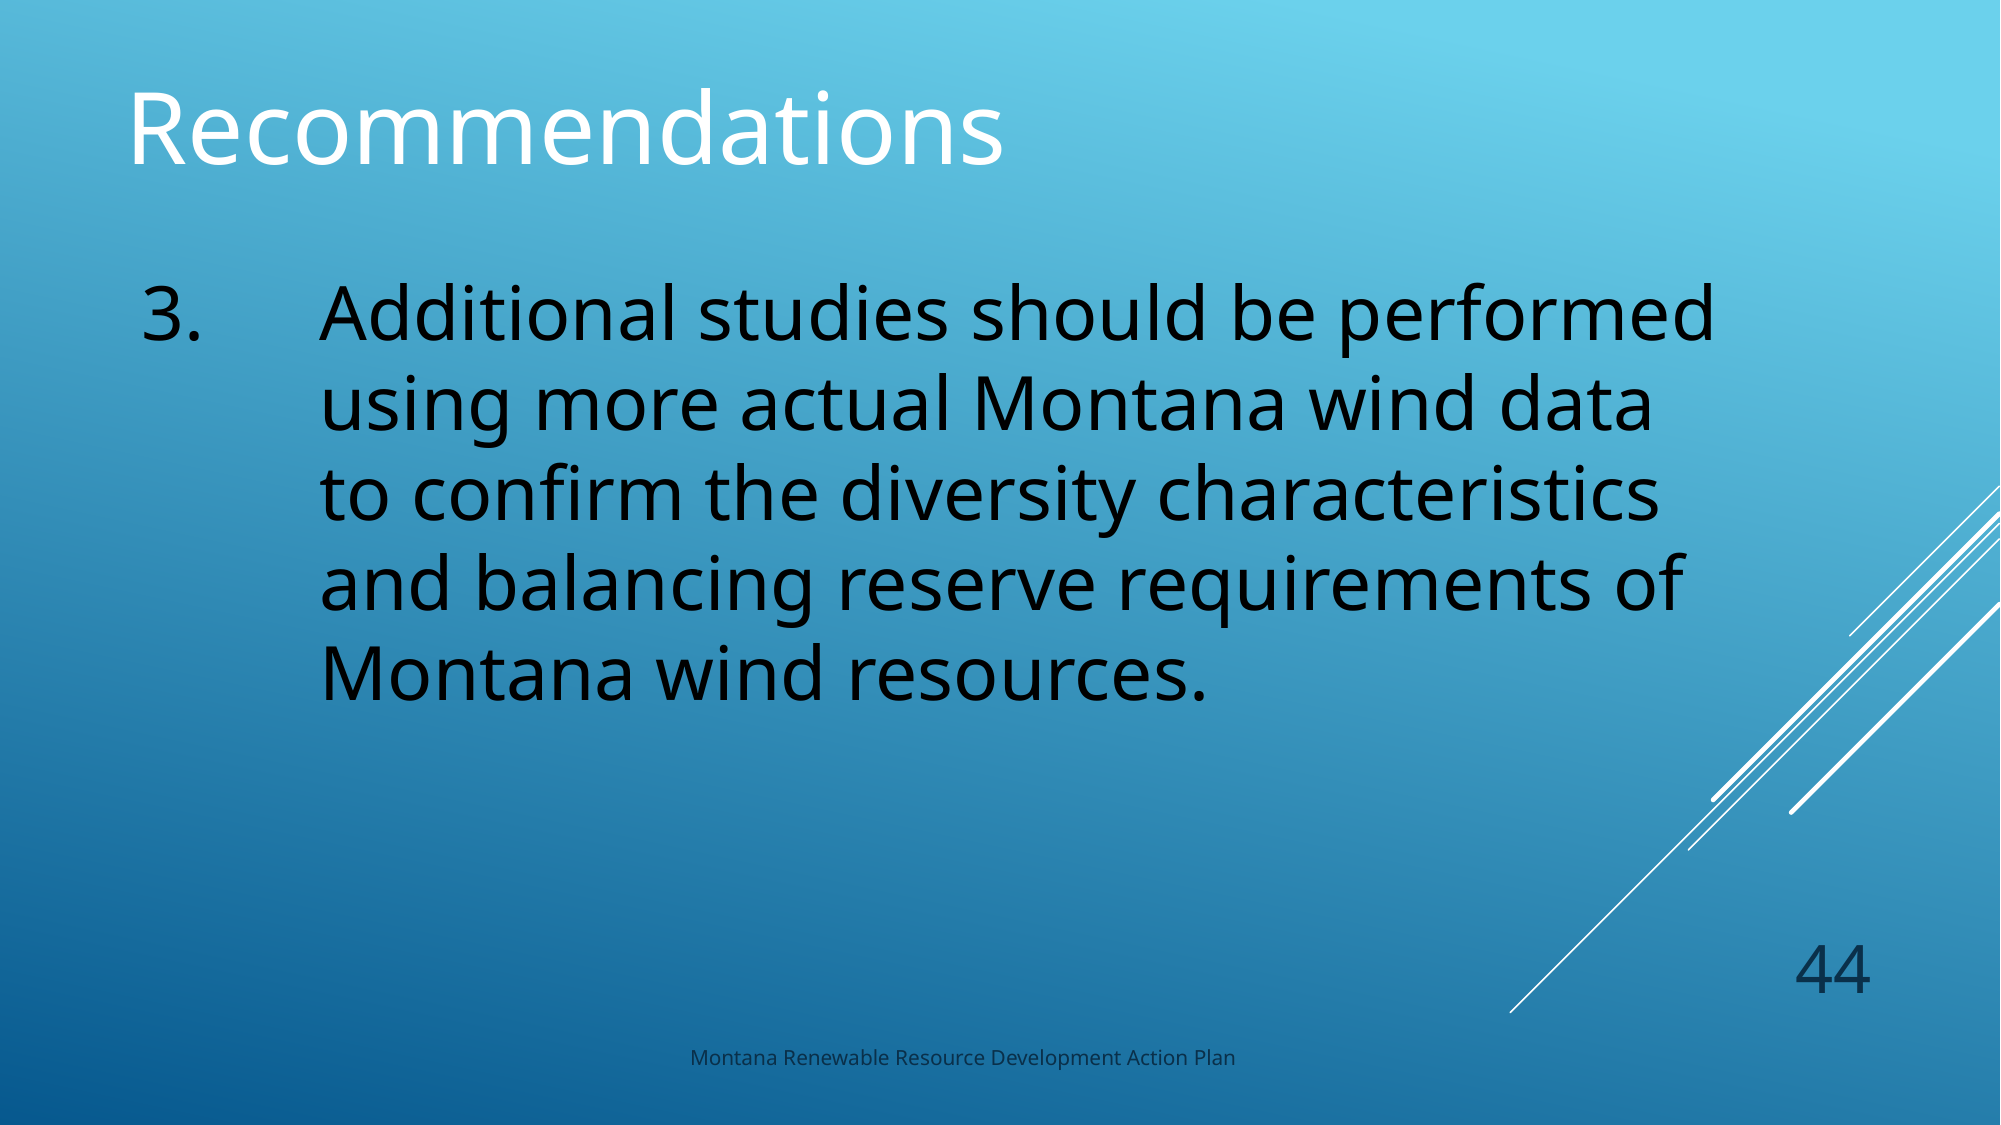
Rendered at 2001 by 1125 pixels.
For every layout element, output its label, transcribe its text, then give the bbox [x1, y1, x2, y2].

text_box Additional studies should be performed using more actual Montana wind data to confirm the diversity characteristics and balancing reserve requirements of Montana wind resources. [126, 258, 1744, 723]
text_box Recommendations [110, 56, 1874, 192]
slide_number 44 [1700, 915, 1888, 1025]
footer Montana Renewable Resource Development Action Plan [675, 1037, 1425, 1098]
